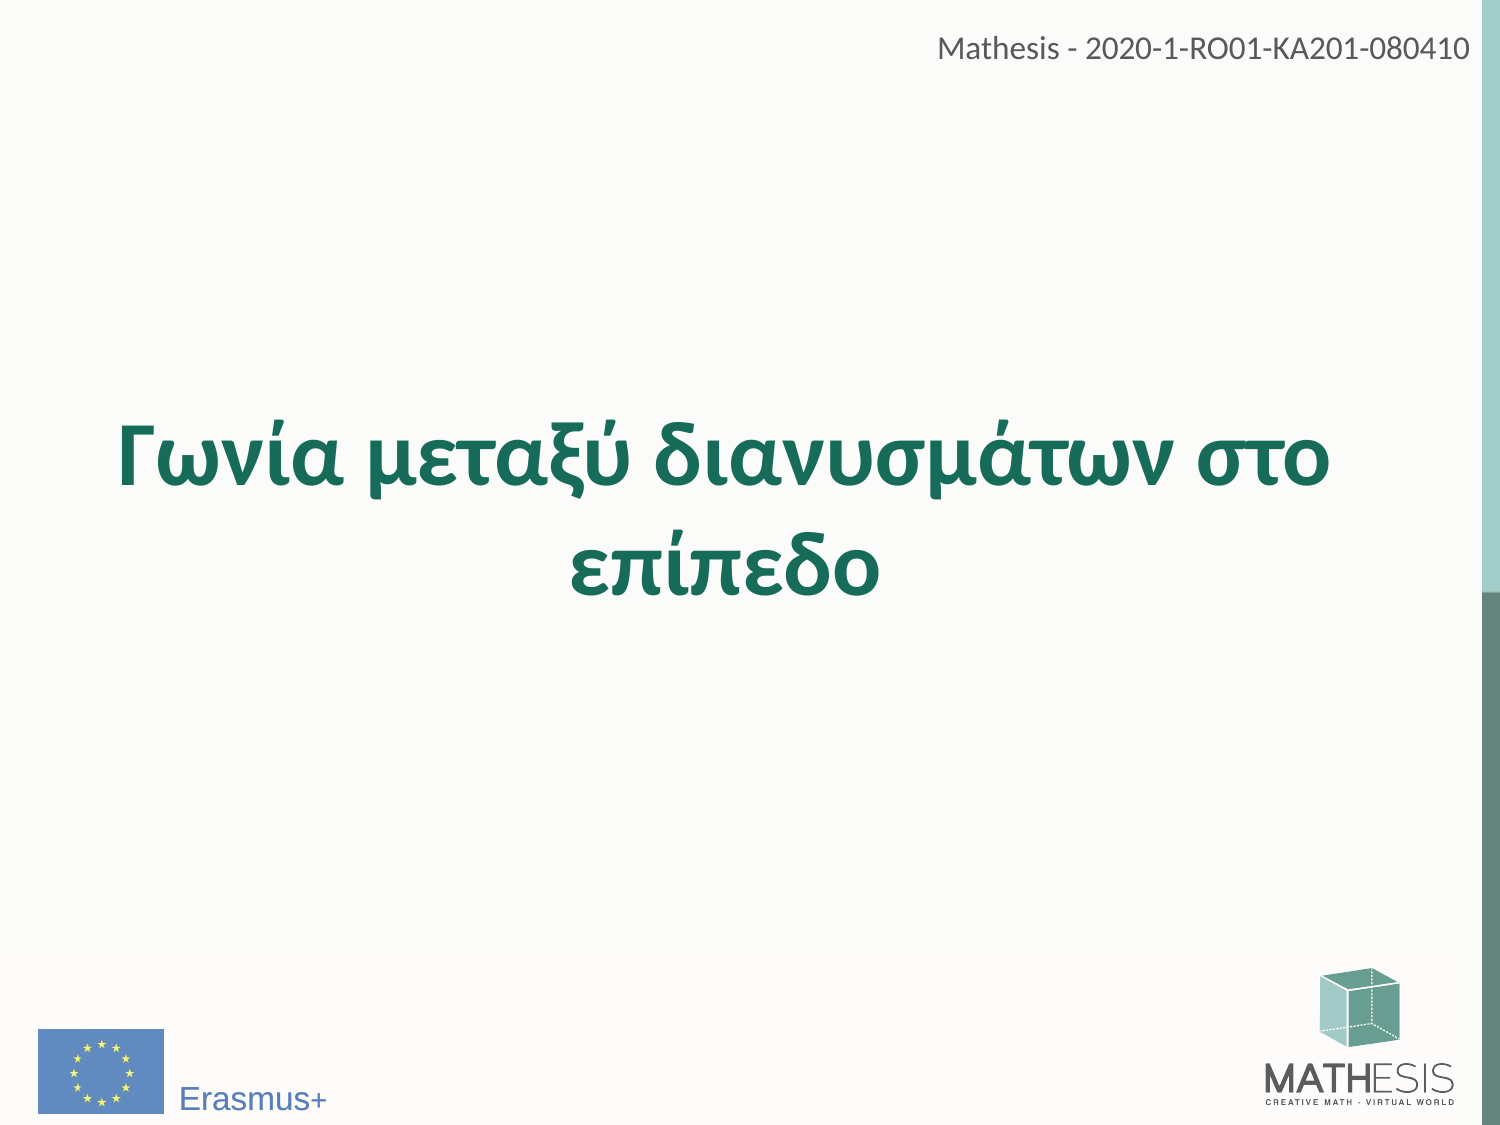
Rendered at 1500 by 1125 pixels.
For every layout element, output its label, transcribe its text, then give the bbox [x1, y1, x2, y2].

title Γωνία μεταξύ διανυσμάτων στο επίπεδο [46, 386, 1405, 628]
